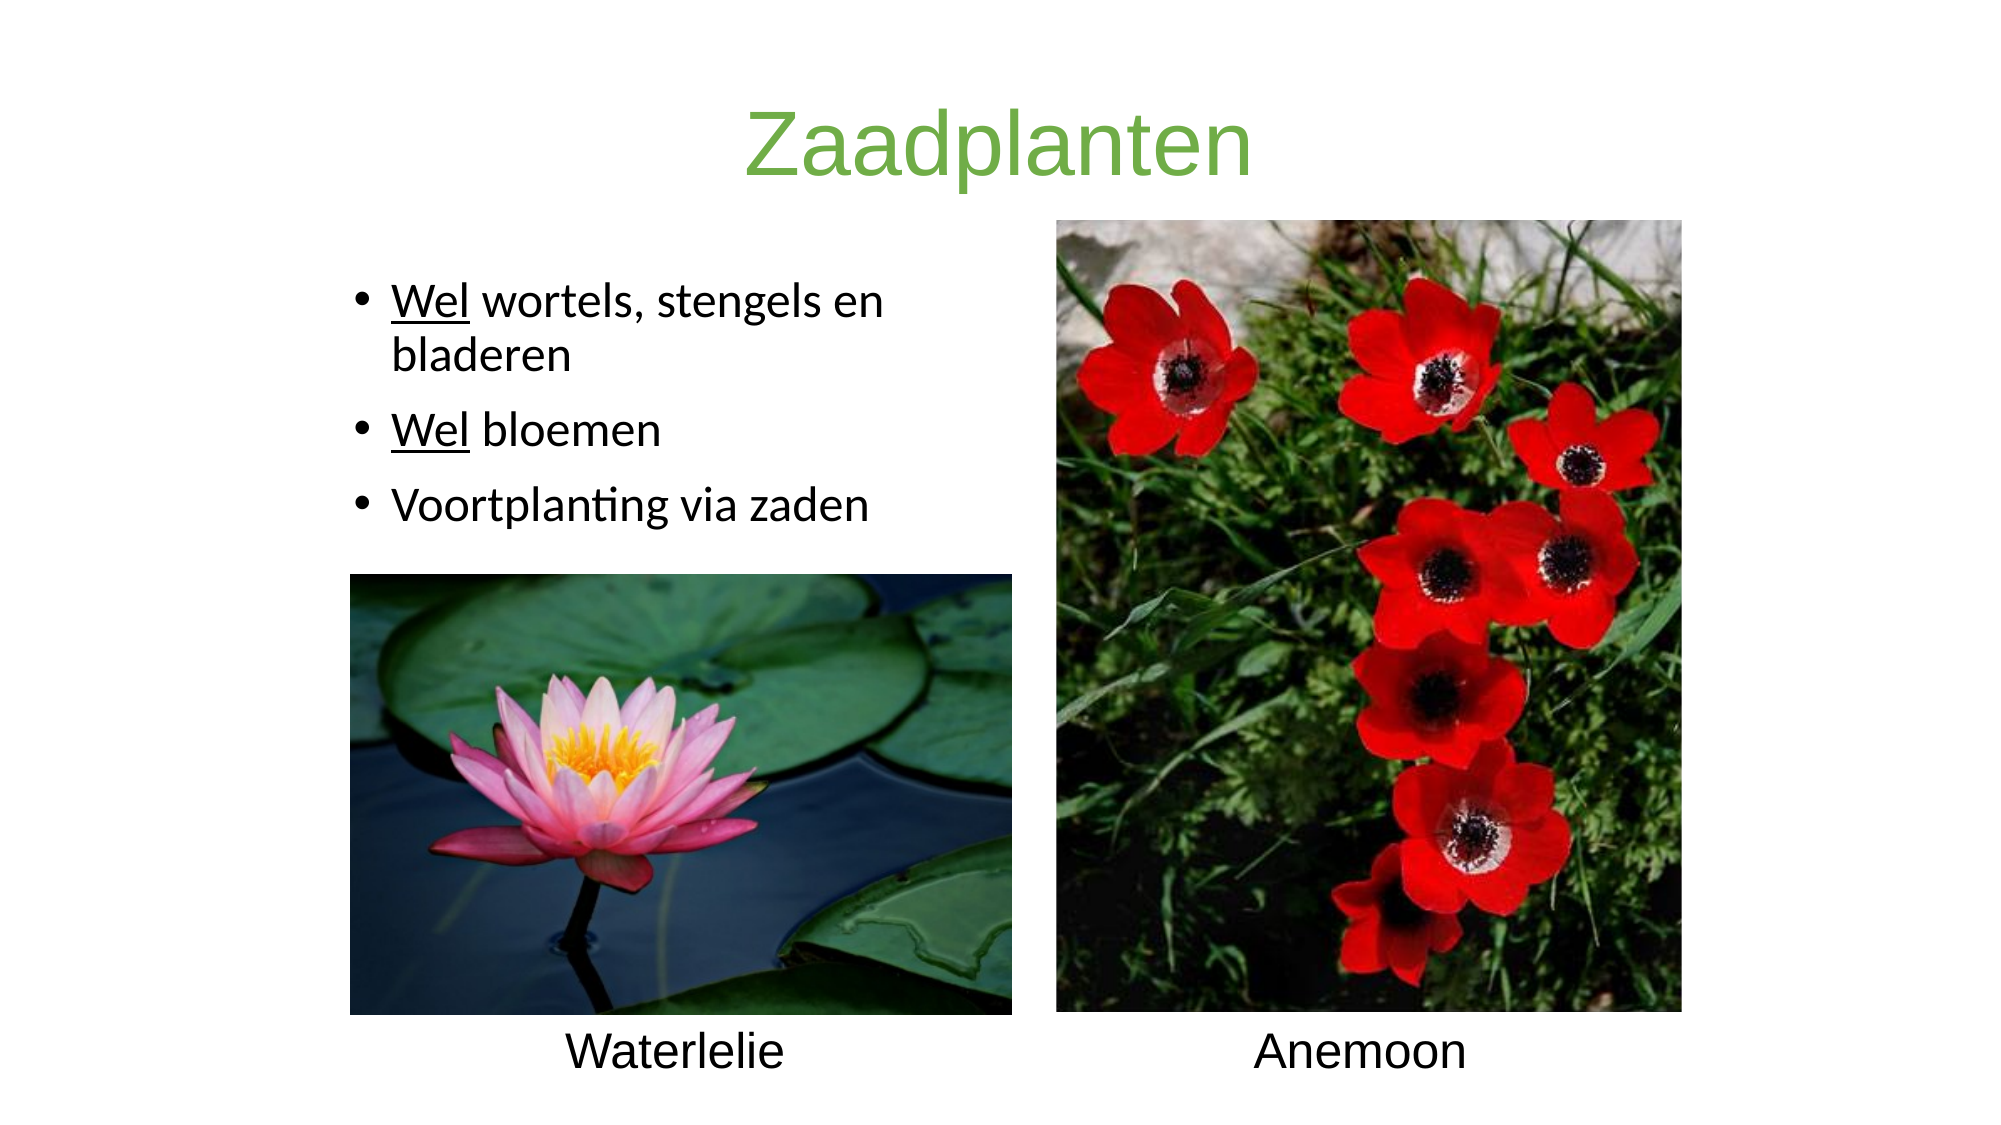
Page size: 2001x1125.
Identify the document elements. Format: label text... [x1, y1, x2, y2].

list Wel wortels, stengels en bladeren Wel bloemen Voortplanting via zaden [338, 267, 1001, 1010]
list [1056, 220, 1682, 1012]
text_box Anemoon [1165, 1012, 1556, 1087]
text_box Waterlelie [480, 1015, 871, 1087]
picture [350, 574, 1012, 1015]
text_box Zaadplanten [324, 45, 1675, 233]
